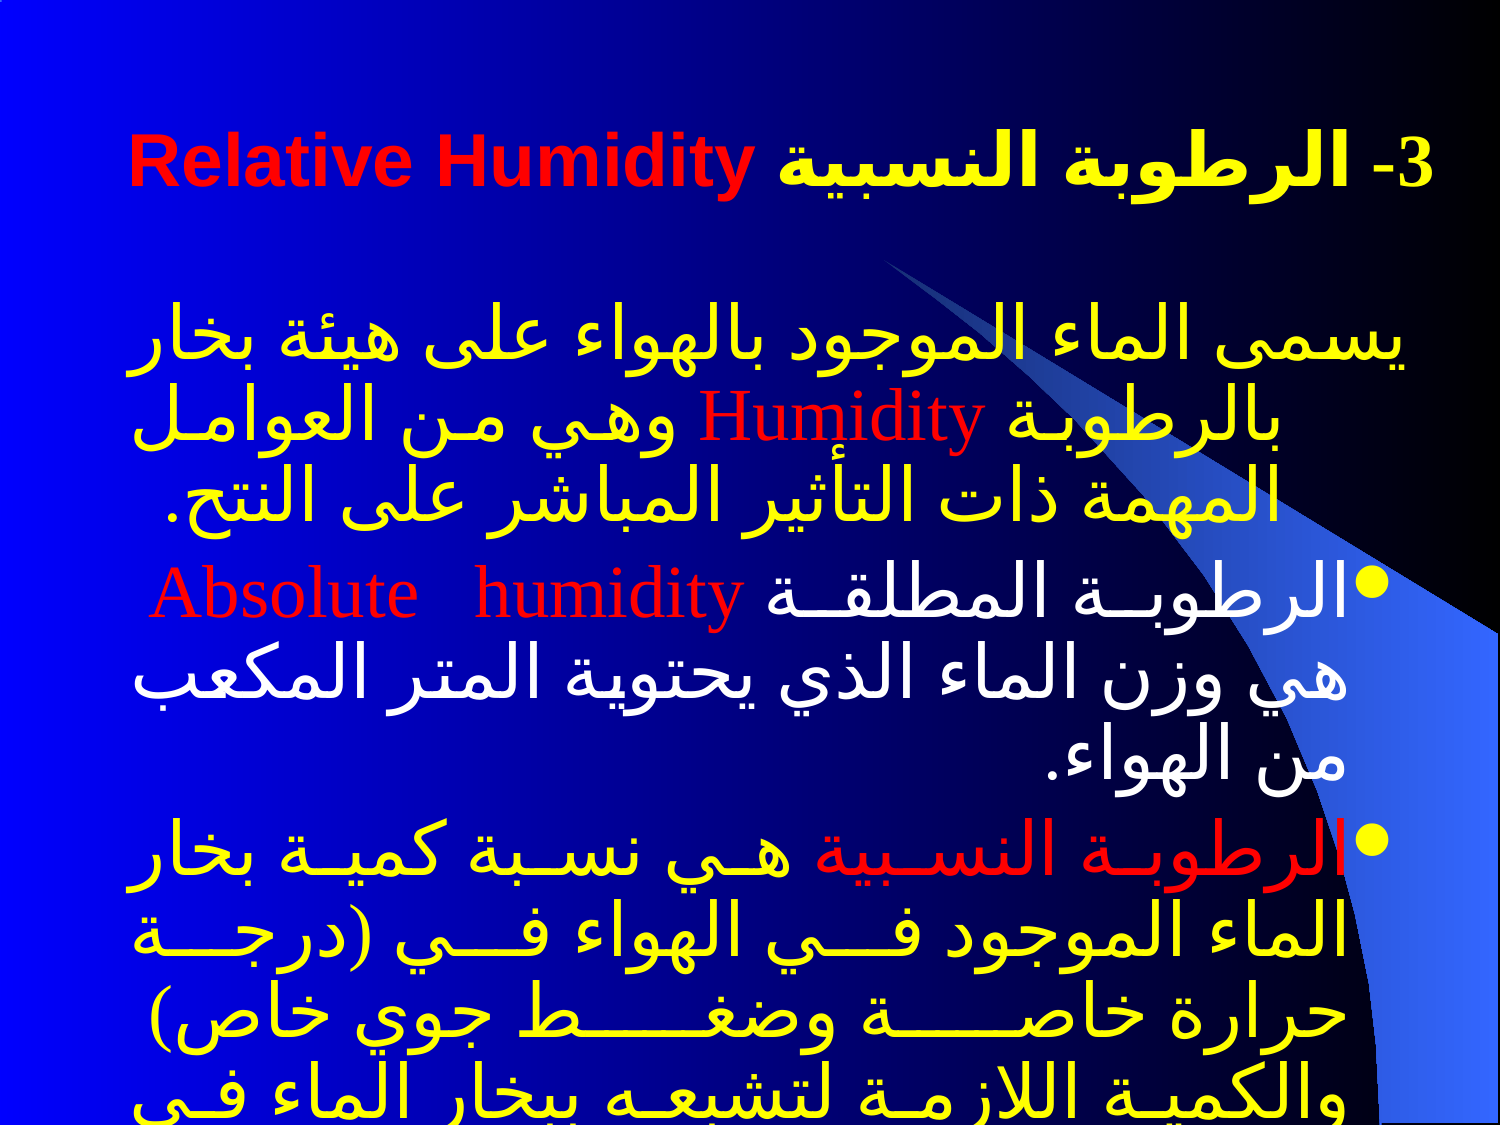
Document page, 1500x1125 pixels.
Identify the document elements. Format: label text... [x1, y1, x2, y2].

list يسمى الماء الموجود بالهواء على هيئة بخار بالرطوبة Humidity وهي من العوامل المهمة ذات التأثير المباشر على النتح. الرطوبة المطلقة Absolute humidity هي وزن الماء الذي يحتوية المتر المكعب من الهواء. الرطوبة النسبية هي نسبة كمية بخار الماء الموجود في الهواء في (درجة حرارة خاصة وضغط جوي خاص) والكمية اللازمة لتشبعه ببخار الماء في هذه الظروف. [99, 287, 1438, 1051]
text_box 3- الرطوبة النسبية Relative Humidity [37, 62, 1450, 250]
